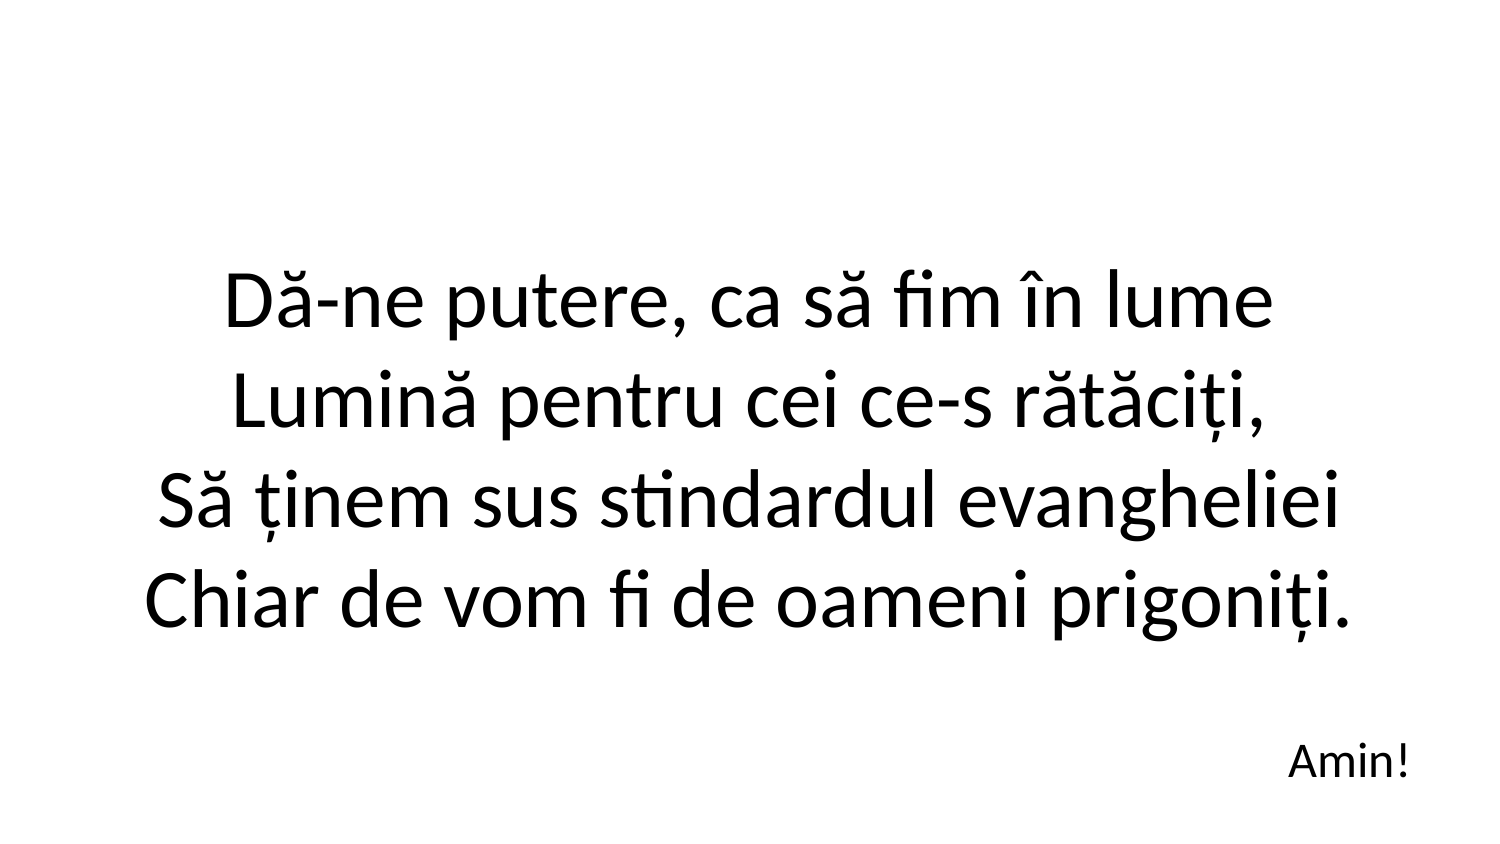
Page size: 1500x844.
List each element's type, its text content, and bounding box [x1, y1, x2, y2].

text_box Dă-ne putere, ca să fim în lume Lumină pentru cei ce-s rătăciți, Să ținem sus stindardul evangheliei Chiar de vom fi de oameni prigoniți. [130, 192, 1370, 652]
text_box Amin! [1273, 674, 1427, 795]
